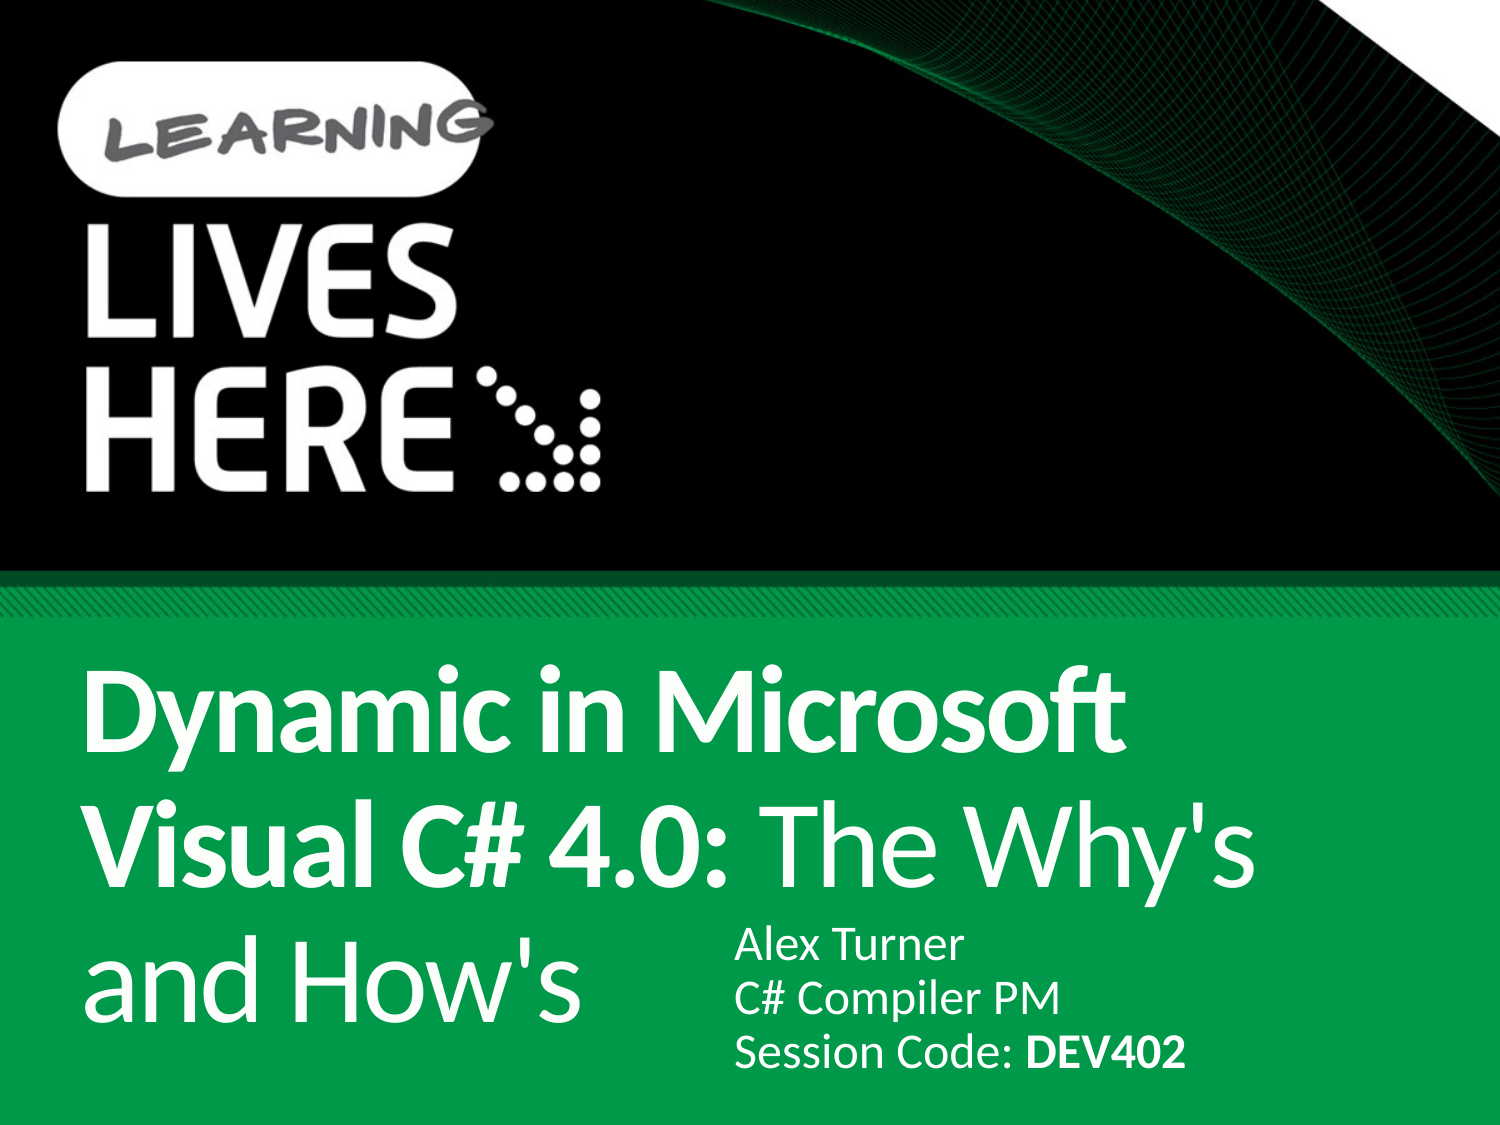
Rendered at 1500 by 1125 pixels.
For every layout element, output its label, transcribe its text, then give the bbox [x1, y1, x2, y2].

title Dynamic in Microsoft Visual C# 4.0: The Why's and How's [80, 644, 1380, 864]
subtitle Alex Turner C# Compiler PM Session Code: DEV402 [734, 917, 1360, 993]
picture [0, 0, 1500, 1125]
